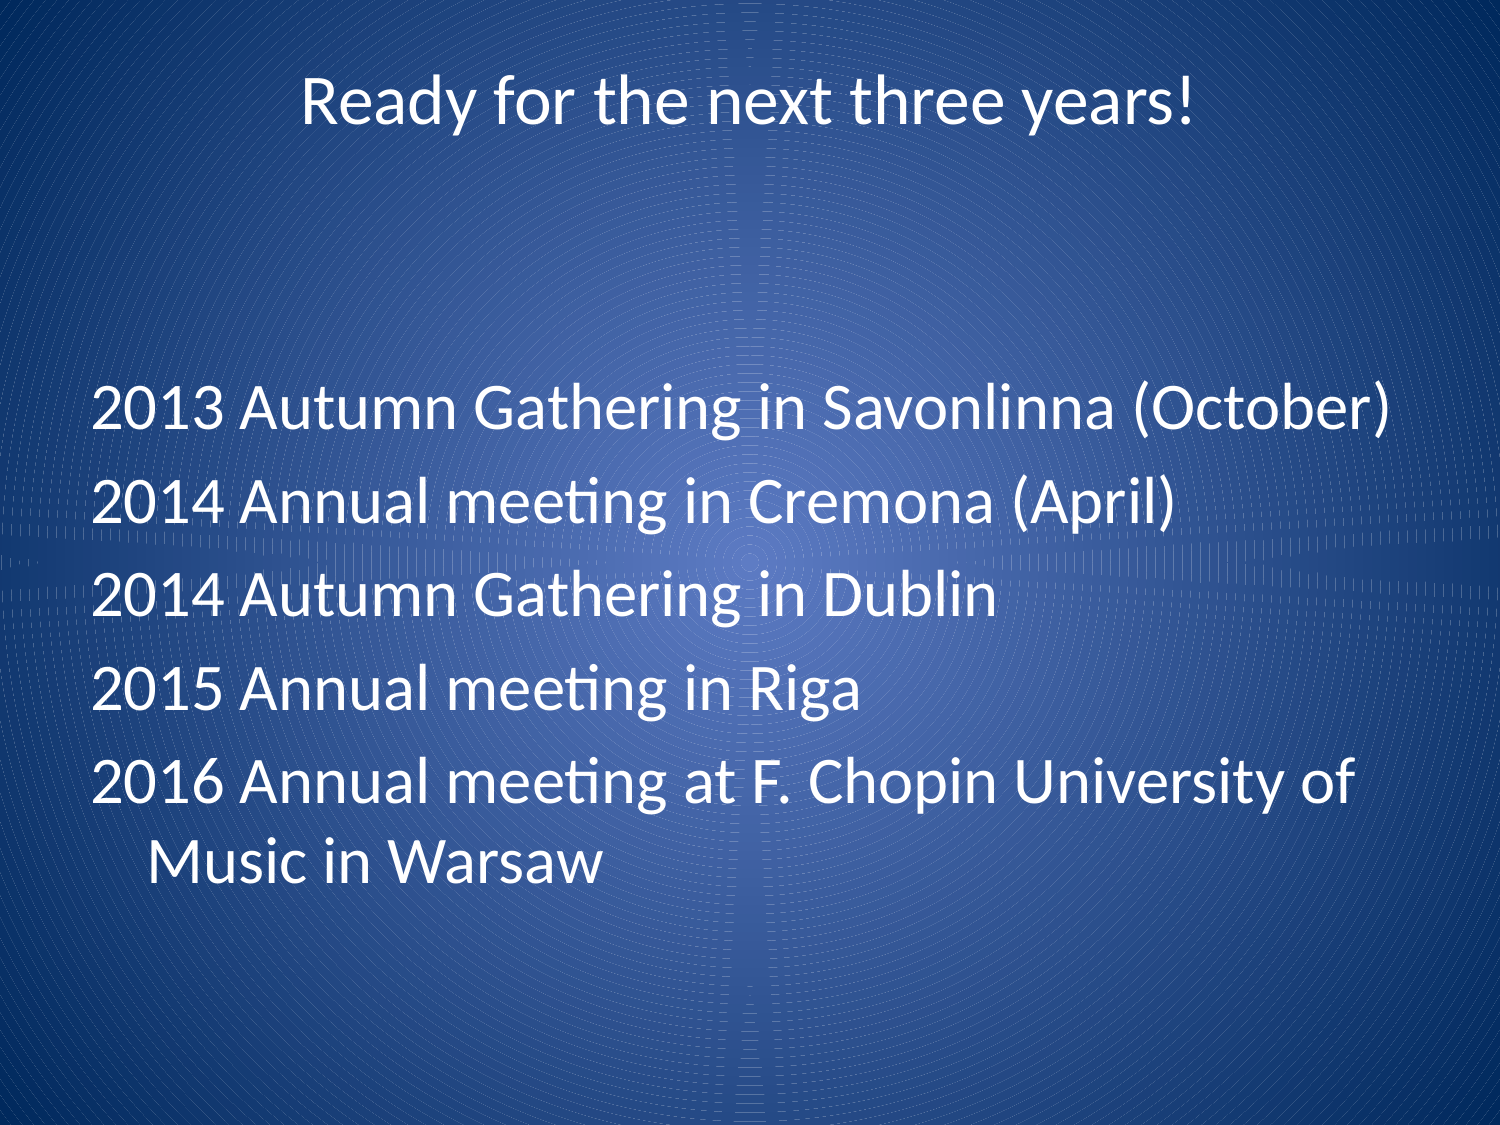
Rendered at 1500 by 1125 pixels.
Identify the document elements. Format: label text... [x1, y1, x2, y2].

list 2013 Autumn Gathering in Savonlinna (October) 2014 Annual meeting in Cremona (April) 2014 Autumn Gathering in Dublin 2015 Annual meeting in Riga 2016 Annual meeting at F. Chopin University of Music in Warsaw [75, 262, 1425, 1005]
title Ready for the next three years! [75, 45, 1425, 233]
